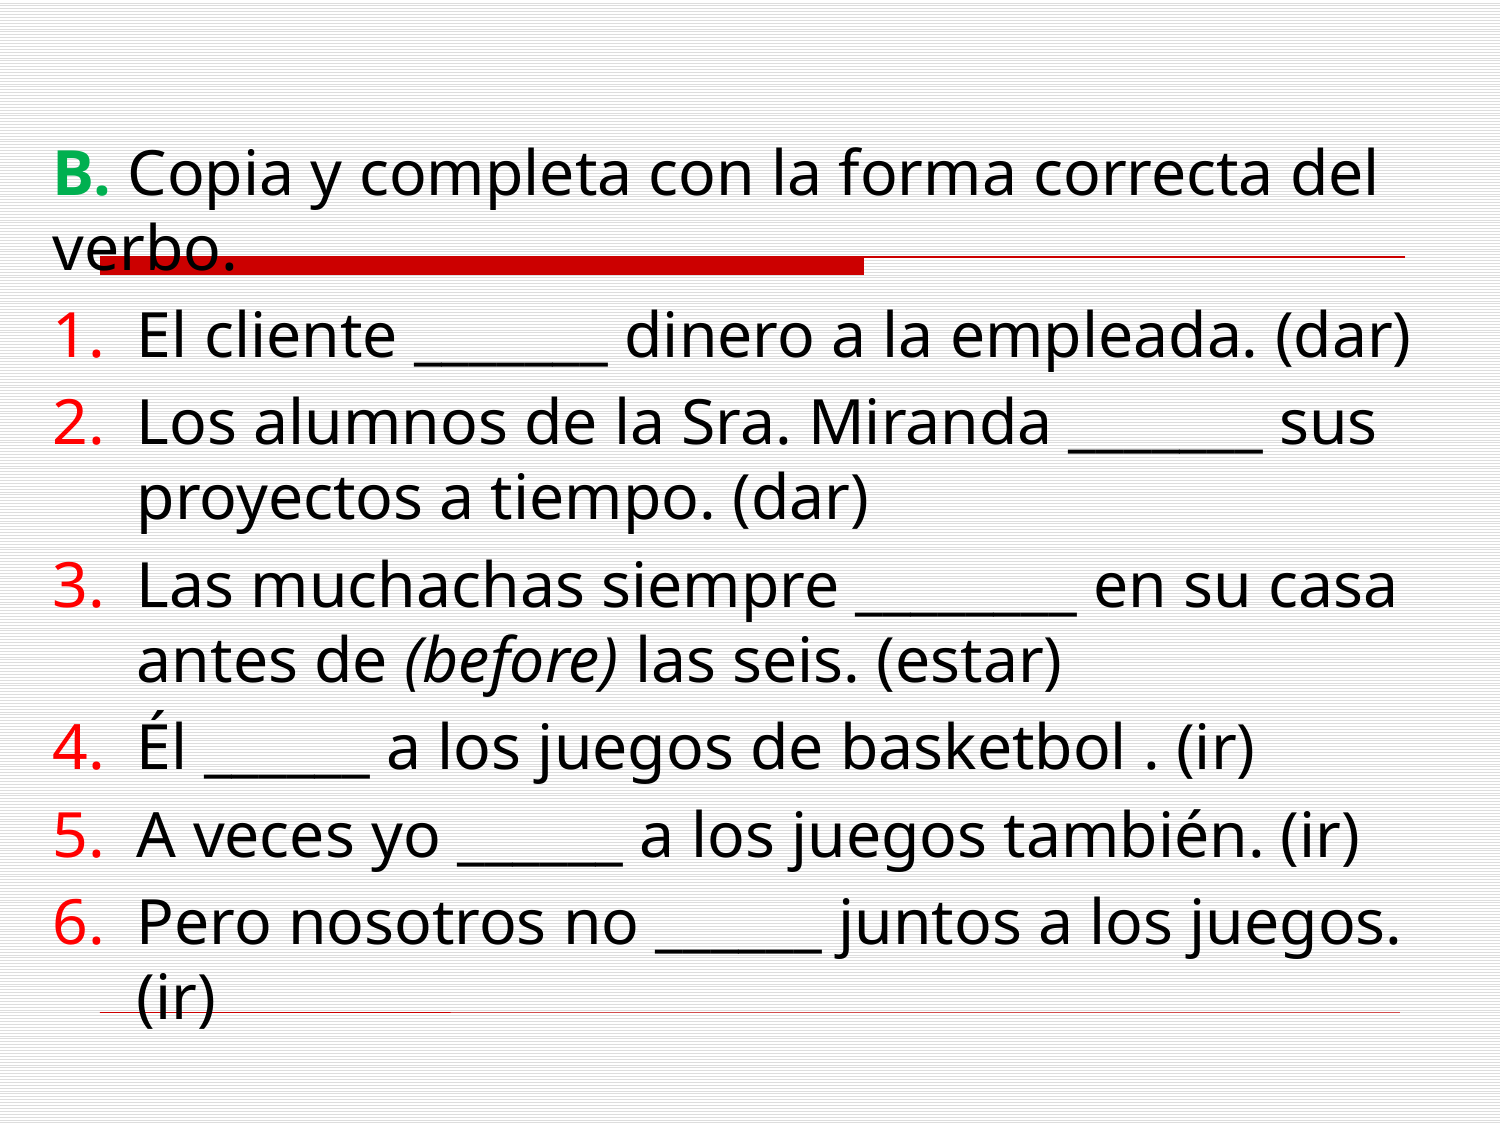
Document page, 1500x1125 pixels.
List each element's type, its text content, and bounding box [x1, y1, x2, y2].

list B. Copia y completa con la forma correcta del verbo. El cliente _______ dinero a la empleada. (dar) Los alumnos de la Sra. Miranda _______ sus proyectos a tiempo. (dar) Las muchachas siempre ________ en su casa antes de (before) las seis. (estar) Él ______ a los juegos de basketbol . (ir) A veces yo ______ a los juegos también. (ir) Pero nosotros no ______ juntos a los juegos. (ir) [37, 125, 1463, 1125]
